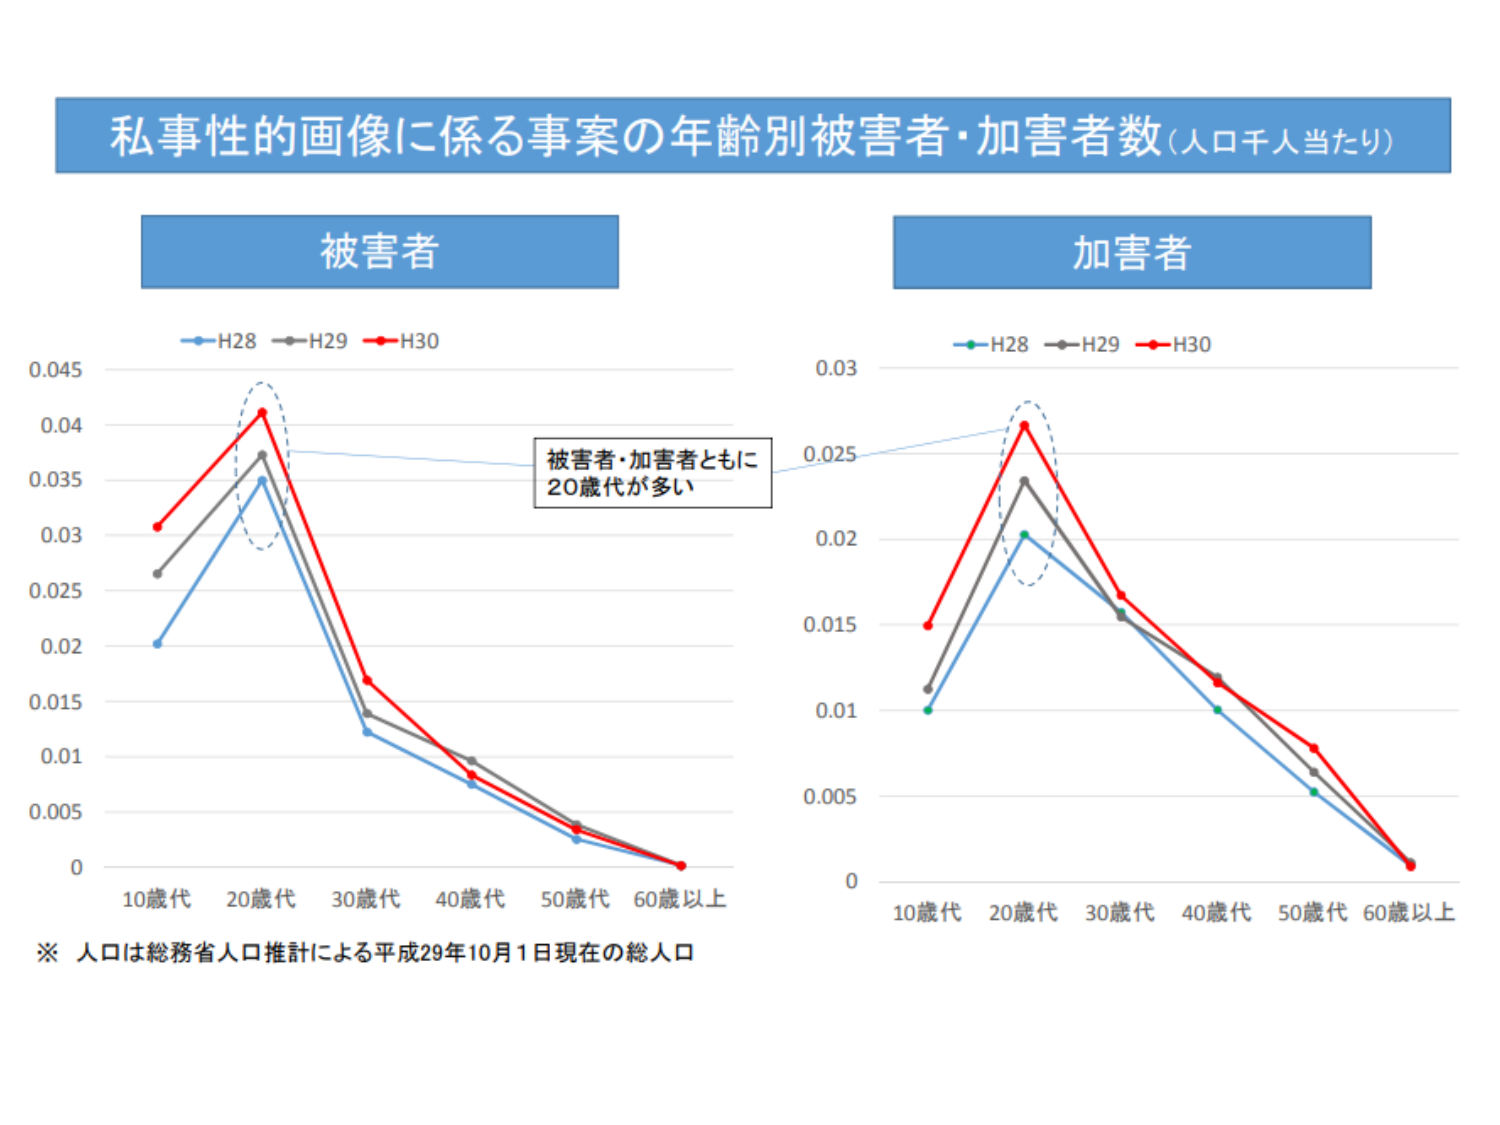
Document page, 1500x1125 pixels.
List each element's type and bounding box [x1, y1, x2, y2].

picture [9, 88, 1490, 975]
